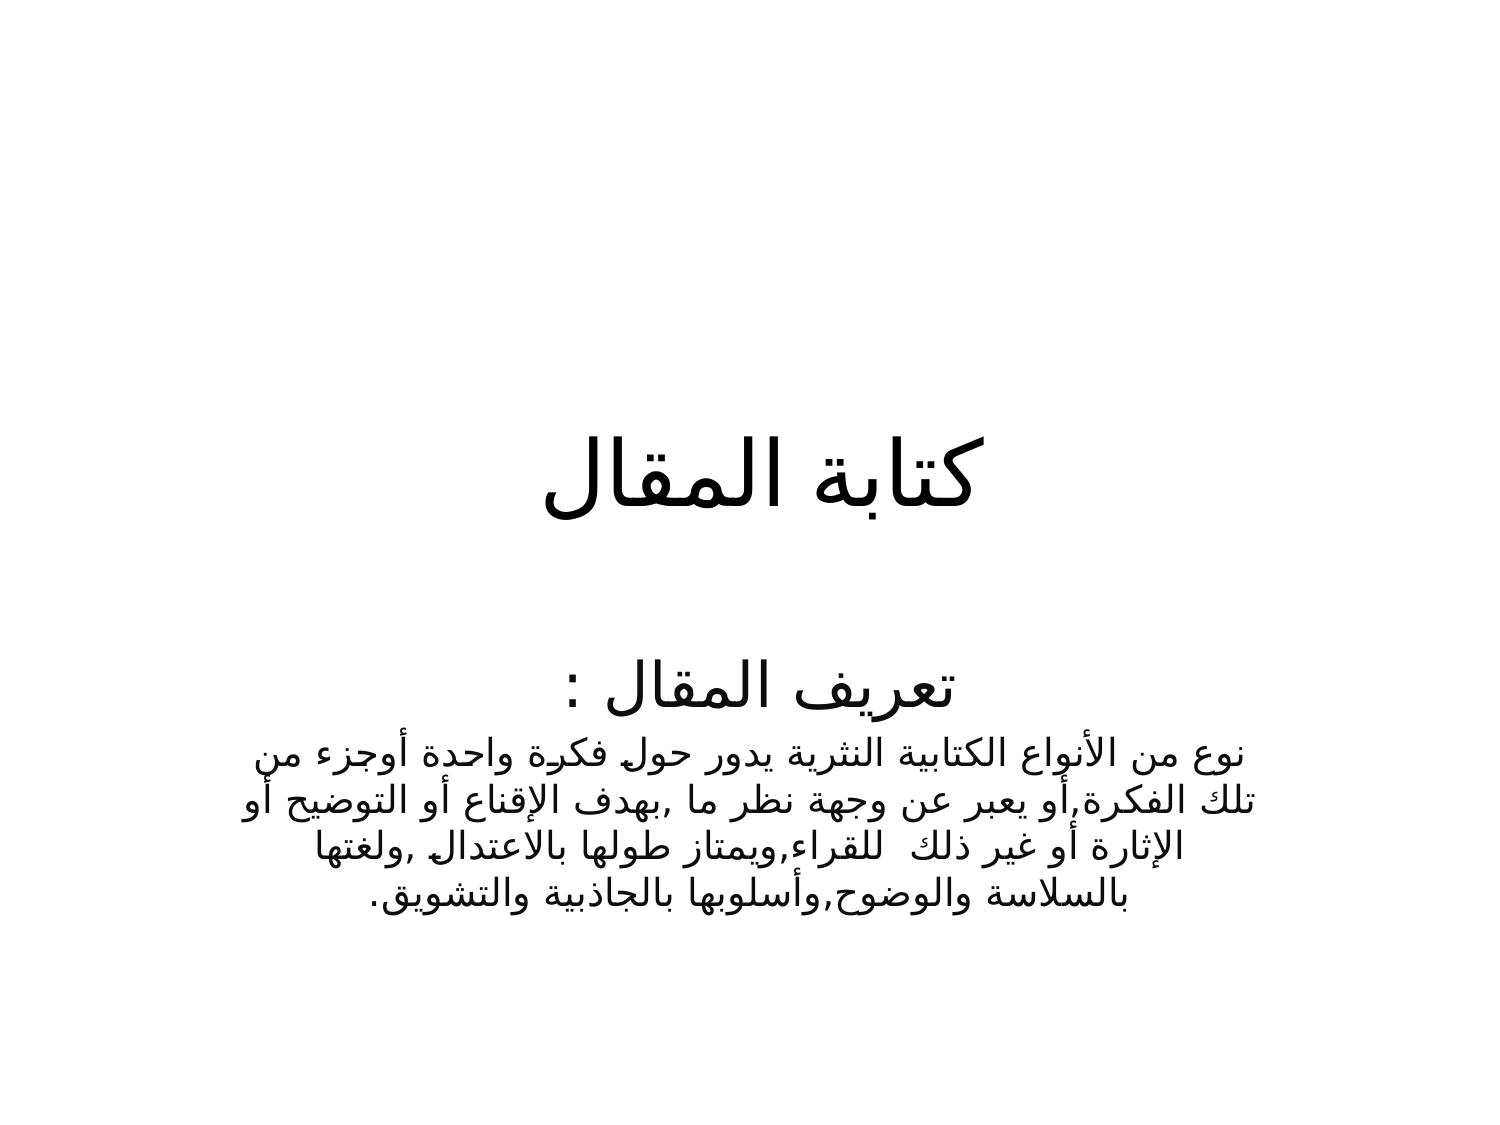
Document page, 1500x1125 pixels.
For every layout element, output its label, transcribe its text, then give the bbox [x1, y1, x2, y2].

subtitle تعريف المقال : نوع من الأنواع الكتابية النثرية يدور حول فكرة واحدة أوجزء من تلك الفكرة,أو يعبر عن وجهة نظر ما ,بهدف الإقناع أو التوضيح أو الإثارة أو غير ذلك للقراء,ويمتاز طولها بالاعتدال ,ولغتها بالسلاسة والوضوح,وأسلوبها بالجاذبية والتشويق. [225, 637, 1275, 925]
title كتابة المقال [112, 349, 1388, 591]
